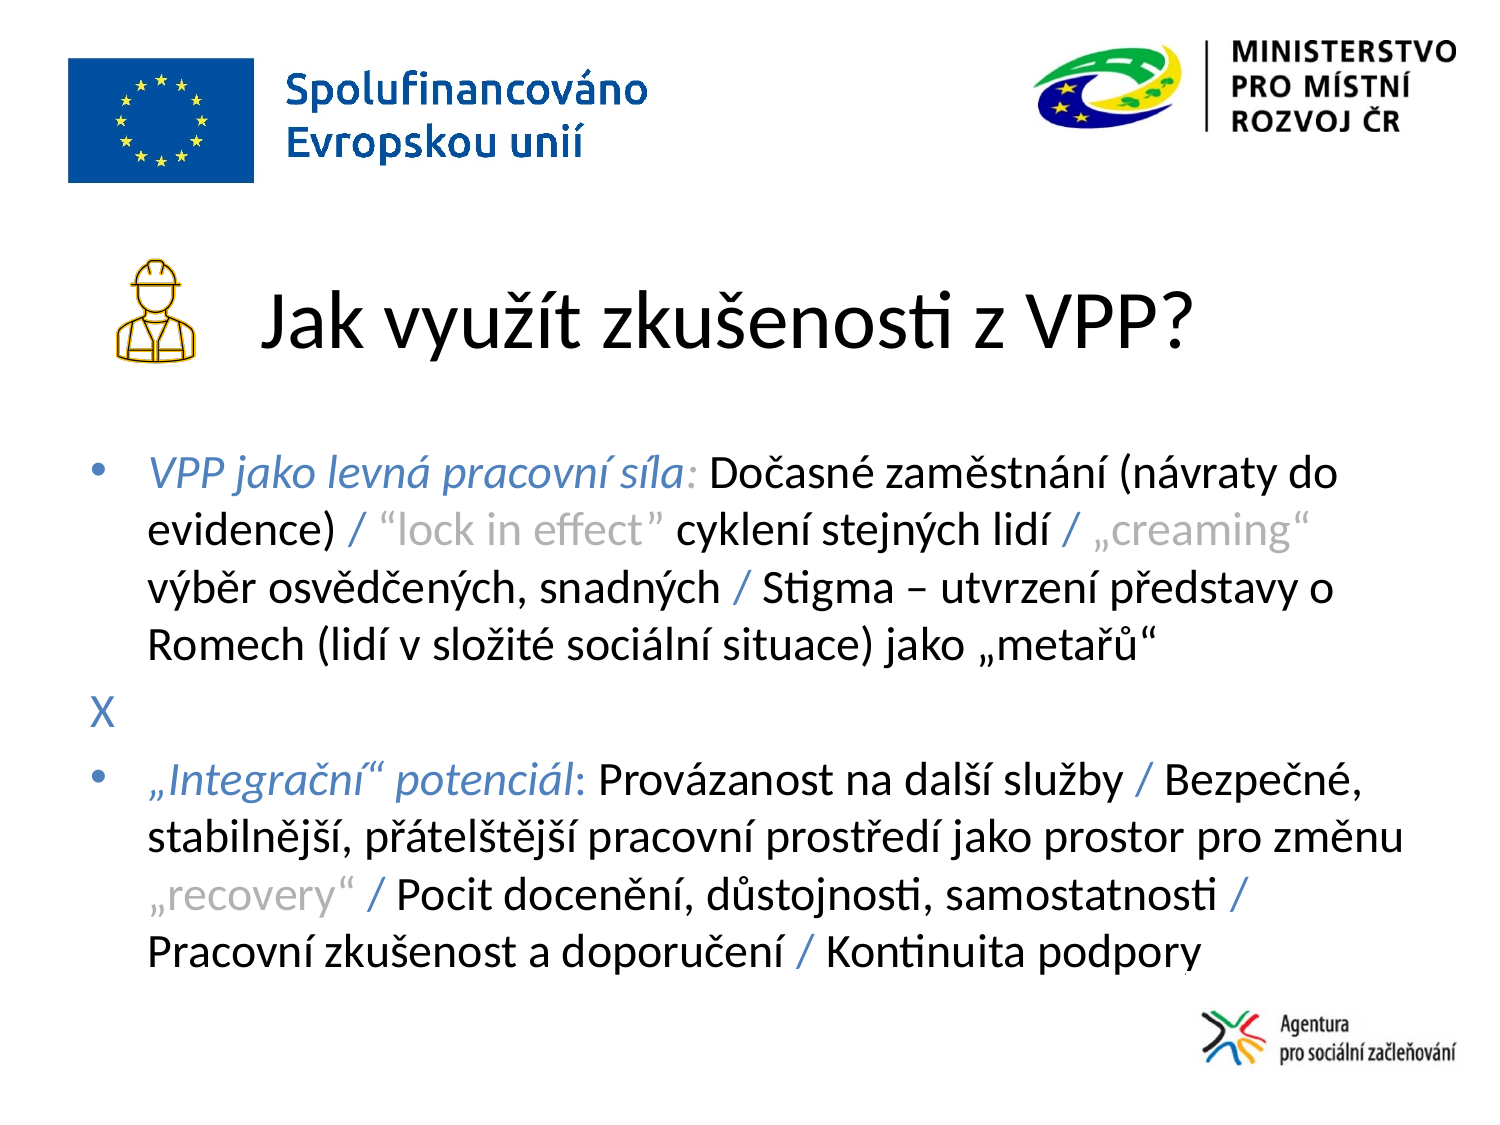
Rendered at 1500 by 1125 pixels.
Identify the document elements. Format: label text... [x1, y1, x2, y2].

title Jak využít zkušenosti z VPP? [54, 221, 1405, 410]
picture [1033, 40, 1456, 133]
picture [1185, 971, 1483, 1123]
picture [54, 38, 671, 199]
list VPP jako levná pracovní síla: Dočasné zaměstnání (návraty do evidence) / “lock in effect” cyklení stejných lidí / „creaming“ výběr osvědčených, snadných / Stigma – utvrzení představy o Romech (lidí v složité sociální situace) jako „metařů“ X „Integrační“ potenciál: Provázanost na další služby / Bezpečné, stabilnější, přátelštější pracovní prostředí jako prostor pro změnu „recovery“ / Pocit docenění, důstojnosti, samostatnosti / Pracovní zkušenost a doporučení / Kontinuita podpory [75, 432, 1425, 1005]
picture [95, 253, 216, 374]
